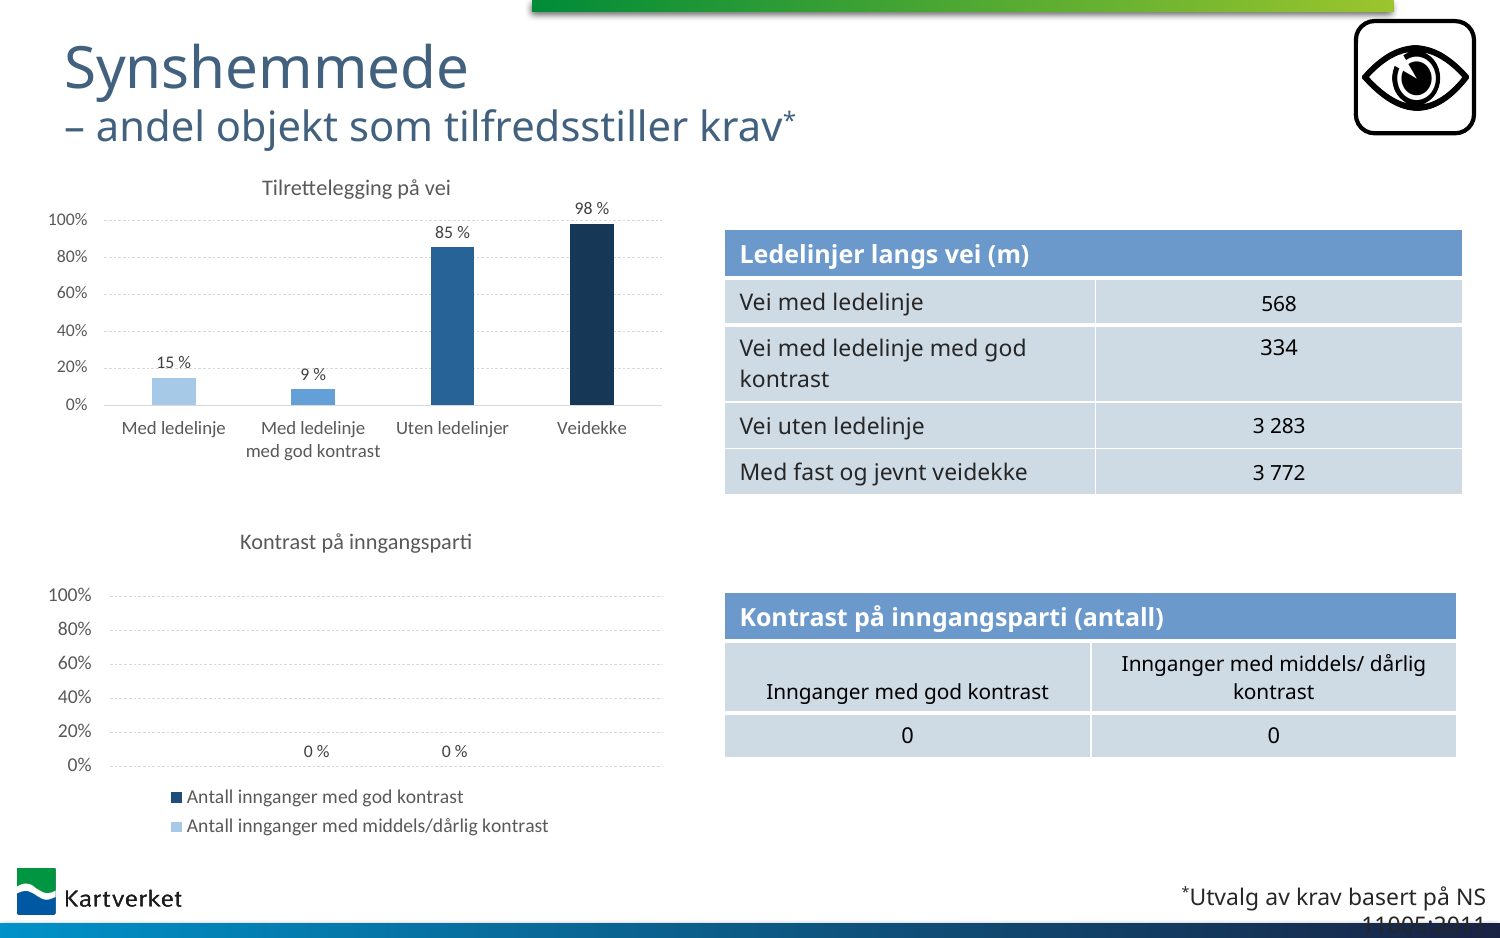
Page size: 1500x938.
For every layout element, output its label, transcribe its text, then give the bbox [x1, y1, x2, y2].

picture [41, 520, 673, 846]
table_cell Vei uten ledelinje [725, 403, 1095, 448]
table_cell 0 [1092, 715, 1456, 757]
table_header Kontrast på inngangsparti (antall) [725, 593, 1456, 639]
text_box Synshemmede – andel objekt som tilfredsstiller krav* [49, 24, 1431, 158]
table_cell Vei med ledelinje med god kontrast [725, 327, 1095, 401]
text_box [1355, 20, 1475, 134]
table_cell Vei med ledelinje [725, 280, 1095, 323]
table_cell Innganger med middels/ dårlig kontrast [1092, 643, 1456, 711]
picture [41, 166, 673, 492]
table_cell 3 283 [1096, 403, 1462, 448]
table_cell 334 [1096, 327, 1462, 401]
table_header Ledelinjer langs vei (m) [725, 230, 1462, 276]
table_cell 568 [1096, 280, 1462, 323]
table_cell 0 [725, 715, 1090, 757]
table_cell Med fast og jevnt veidekke [725, 449, 1095, 494]
table_cell Innganger med god kontrast [725, 643, 1090, 711]
text_box *Utvalg av krav basert på NS 11005:2011 [1068, 873, 1500, 938]
table_cell 3 772 [1096, 449, 1462, 494]
